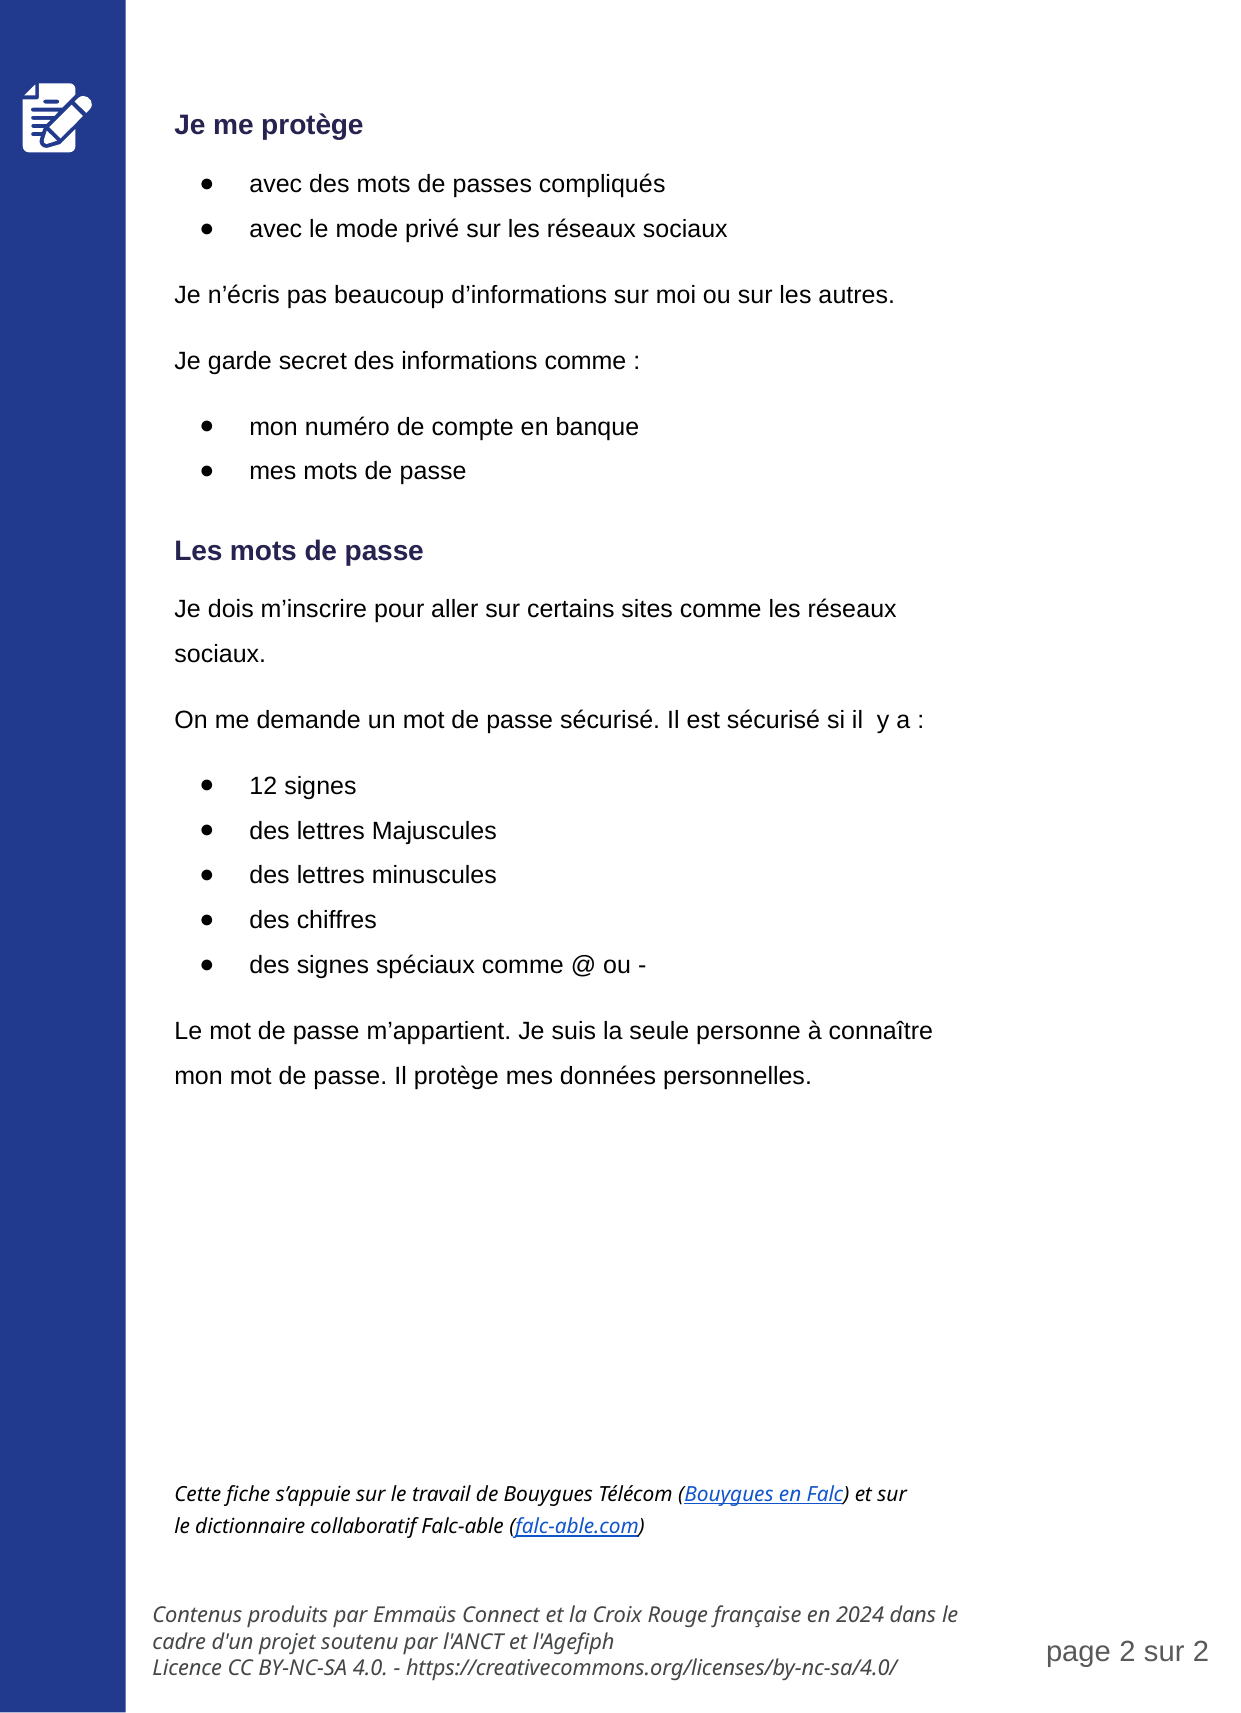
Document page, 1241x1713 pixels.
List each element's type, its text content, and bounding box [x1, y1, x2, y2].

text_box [22, 83, 96, 153]
text_box Les mots de passe Je dois m’inscrire pour aller sur certains sites comme les réseaux sociaux. On me demande un mot de passe sécurisé. Il est sécurisé si il y a : 12 signes des lettres Majuscules des lettres minuscules des chiffres des signes spéciaux comme @ ou - Le mot de passe m’appartient. Je suis la seule personne à connaître mon mot de passe. Il protège mes données personnelles. [159, 499, 994, 1176]
text_box Je me protège avec des mots de passes compliqués avec le mode privé sur les réseaux sociaux Je n’écris pas beaucoup d’informations sur moi ou sur les autres. Je garde secret des informations comme : mon numéro de compte en banque mes mots de passe [159, 74, 994, 499]
slide_number page ‹#› sur 2 [948, 1586, 1225, 1713]
text_box Cette fiche s’appuie sur le travail de Bouygues Télécom (Bouygues en Falc) et sur le dictionnaire collaboratif Falc-able (falc-able.com) [159, 1460, 1163, 1556]
